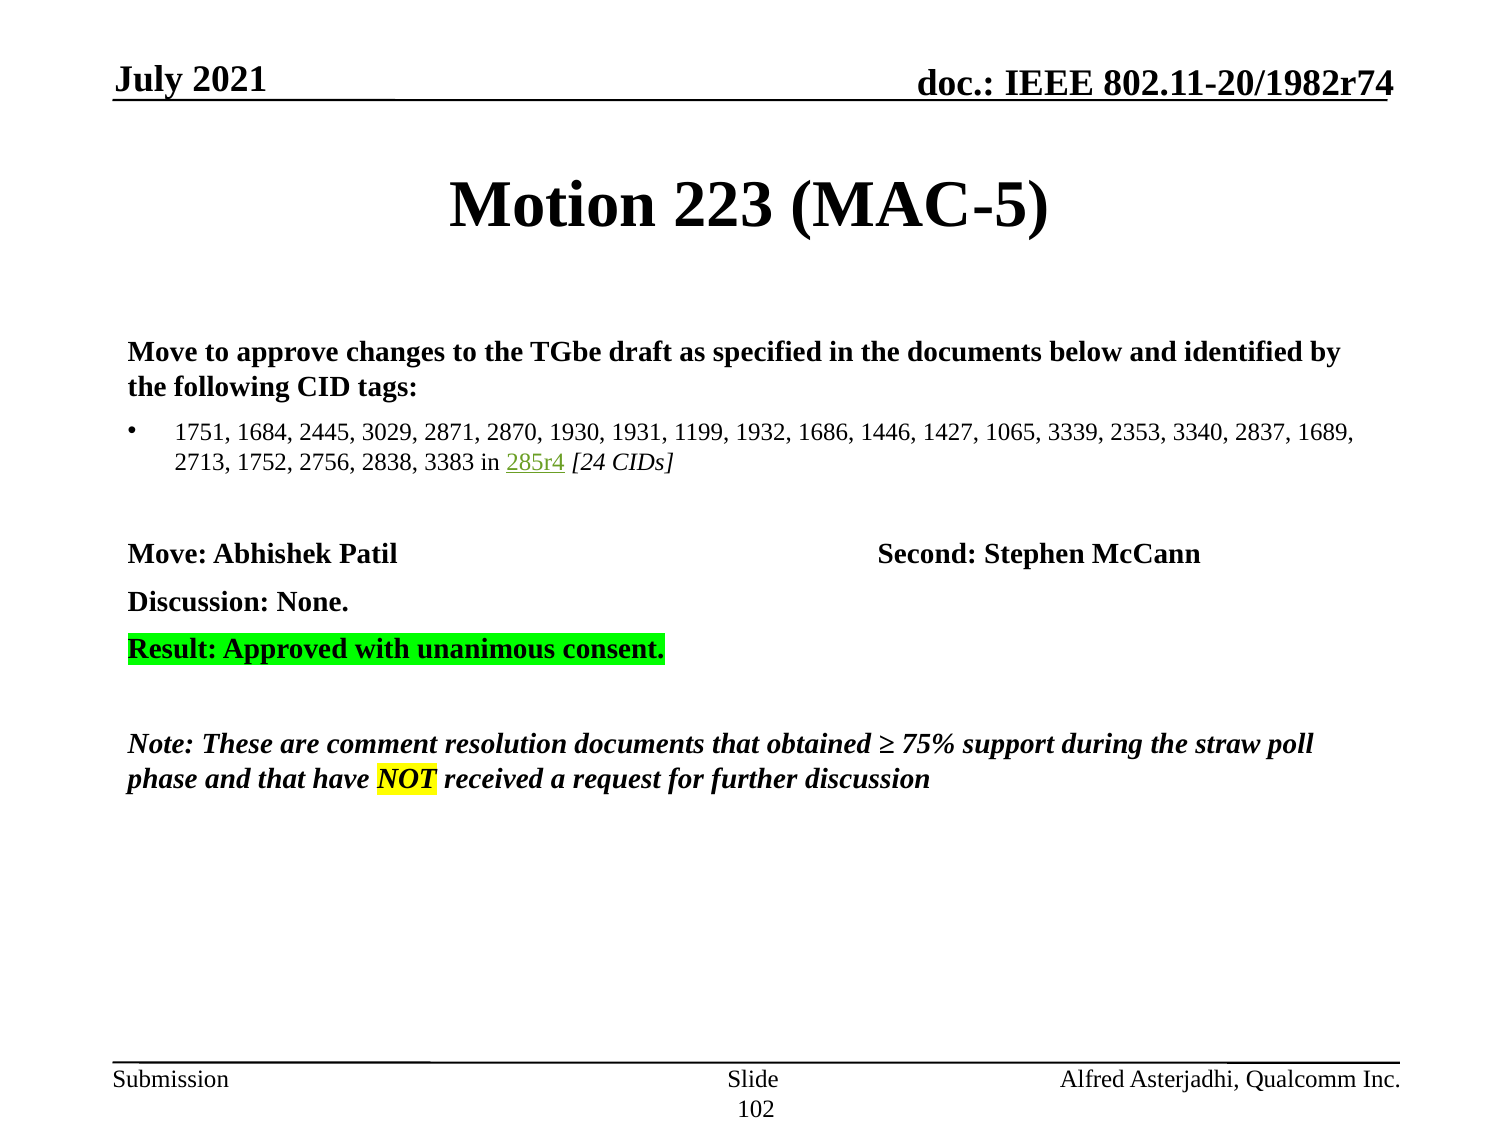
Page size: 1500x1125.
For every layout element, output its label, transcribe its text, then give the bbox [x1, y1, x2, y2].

footer Alfred Asterjadhi, Qualcomm Inc. [878, 1061, 1402, 1093]
list Move to approve changes to the TGbe draft as specified in the documents below and identified by the following CID tags: 1751, 1684, 2445, 3029, 2871, 2870, 1930, 1931, 1199, 1932, 1686, 1446, 1427, 1065, 3339, 2353, 3340, 2837, 1689, 2713, 1752, 2756, 2838, 3383 in 285r4 [24 CIDs] Move: Abhishek Patil Second: Stephen McCann Discussion: None. Result: Approved with unanimous consent. Note: These are comment resolution documents that obtained ≥ 75% support during the straw poll phase and that have NOT received a request for further discussion [112, 324, 1388, 1063]
title Motion 223 (MAC-5) [112, 112, 1388, 288]
slide_number Slide 102 [712, 1061, 800, 1123]
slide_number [114, 54, 423, 100]
